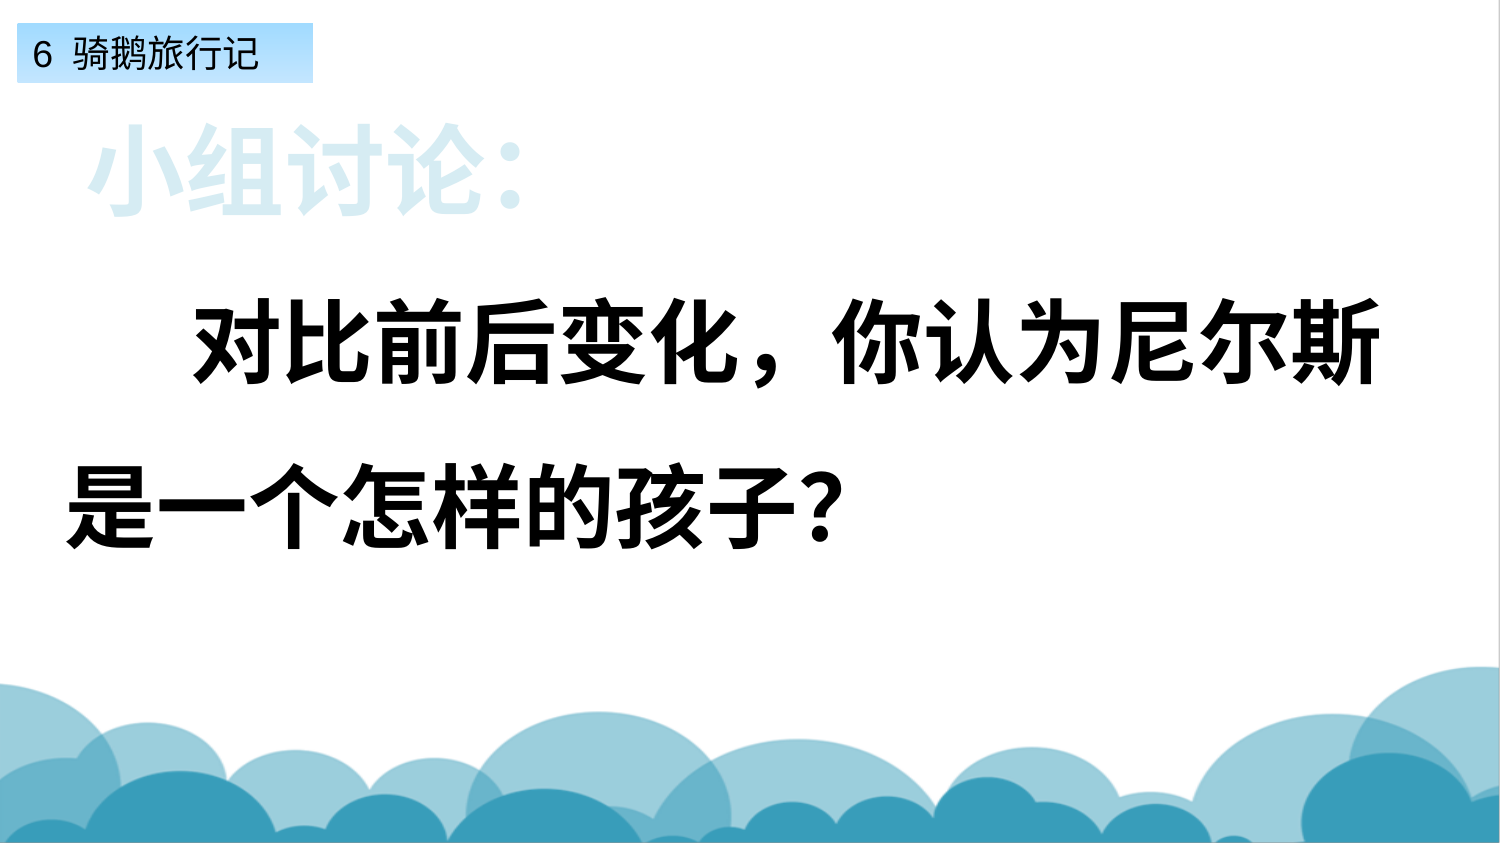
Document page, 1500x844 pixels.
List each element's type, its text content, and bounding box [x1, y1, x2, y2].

picture [0, 0, 1500, 844]
text_box 小组讨论： [70, 101, 601, 237]
text_box 对比前后变化，你认为尼尔斯是一个怎样的孩子？ [49, 222, 1450, 567]
